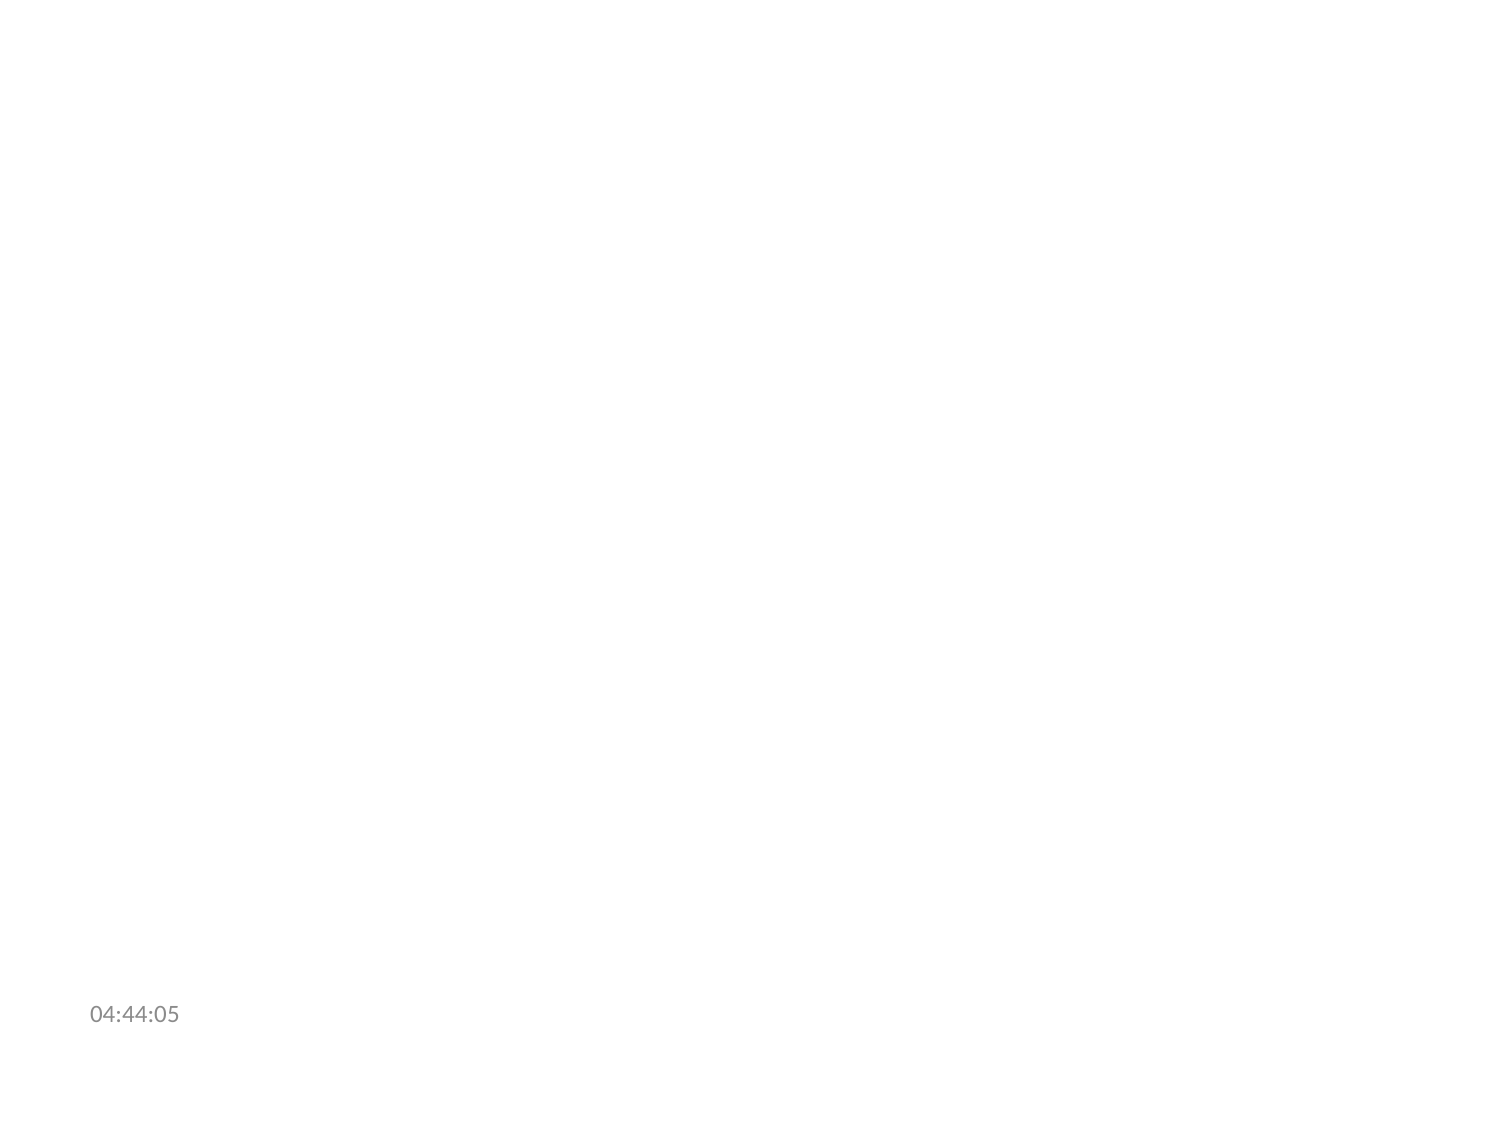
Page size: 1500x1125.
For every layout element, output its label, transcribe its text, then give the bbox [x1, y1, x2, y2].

text_box 15:35:09 [75, 982, 425, 1043]
